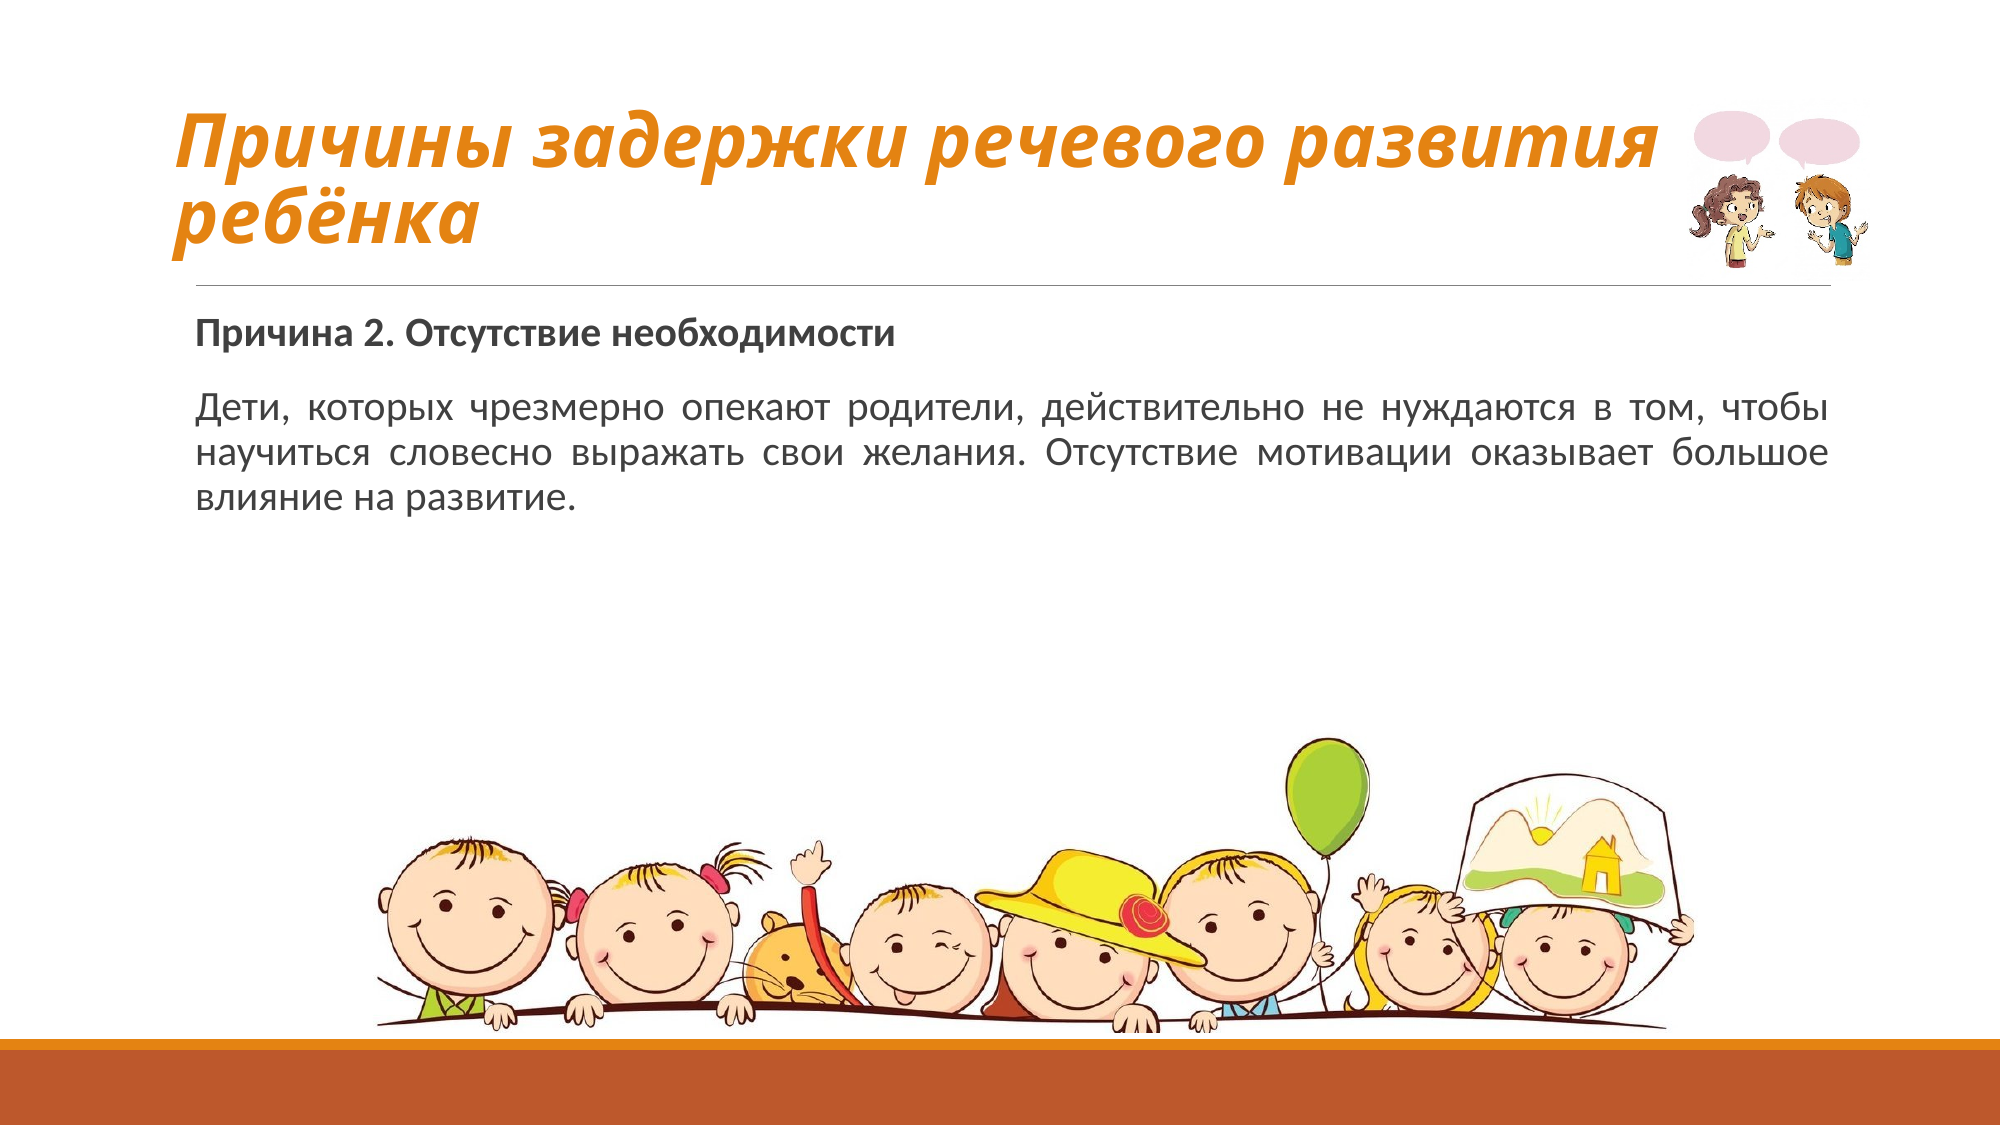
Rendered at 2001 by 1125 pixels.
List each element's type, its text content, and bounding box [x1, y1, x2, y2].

picture [319, 706, 1712, 1034]
list Причина 2. Отсутствие необходимости Дети, которых чрезмерно опекают родители, действительно не нуждаются в том, чтобы научиться словесно выражать свои желания. Отсутствие мотивации оказывает большое влияние на развитие. [180, 302, 1830, 963]
title Причины задержки речевого развития ребёнка [159, 28, 1810, 267]
picture [1686, 98, 1870, 282]
